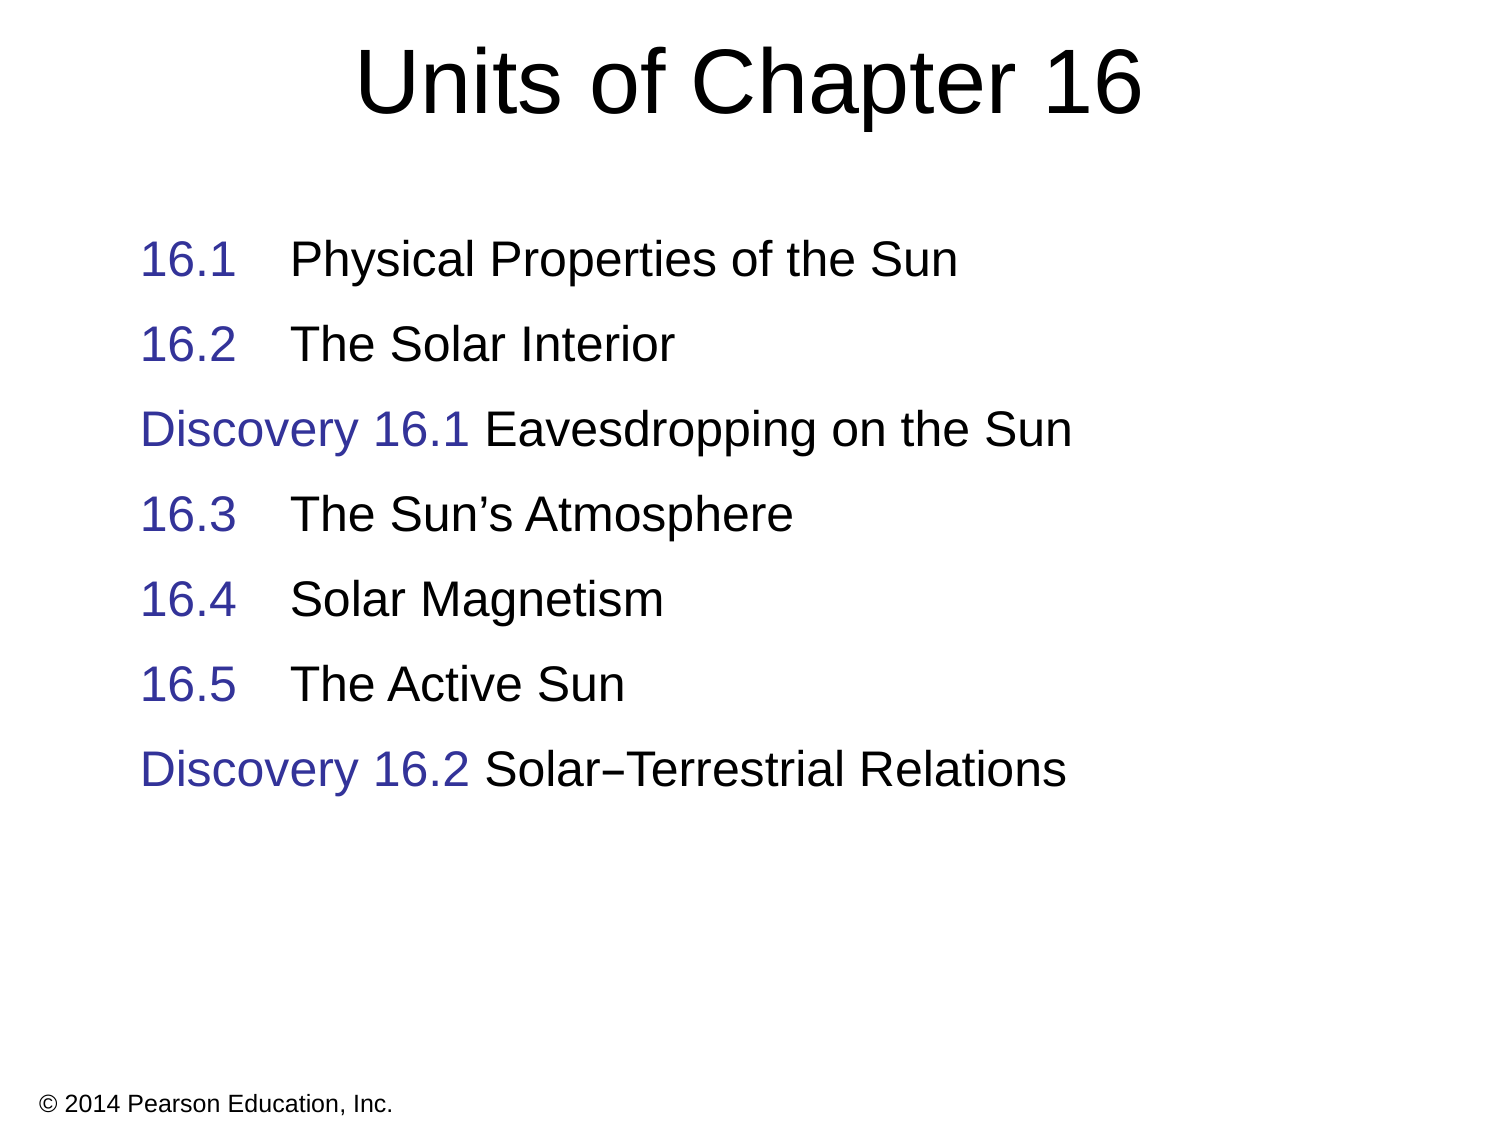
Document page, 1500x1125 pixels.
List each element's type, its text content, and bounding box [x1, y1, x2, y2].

title Units of Chapter 16 [112, 0, 1388, 159]
text_box 16.1 Physical Properties of the Sun 16.2 The Solar Interior Discovery 16.1 Eavesdropping on the Sun 16.3 The Sun’s Atmosphere 16.4 Solar Magnetism 16.5 The Active Sun Discovery 16.2 Solar–Terrestrial Relations [125, 219, 1375, 805]
